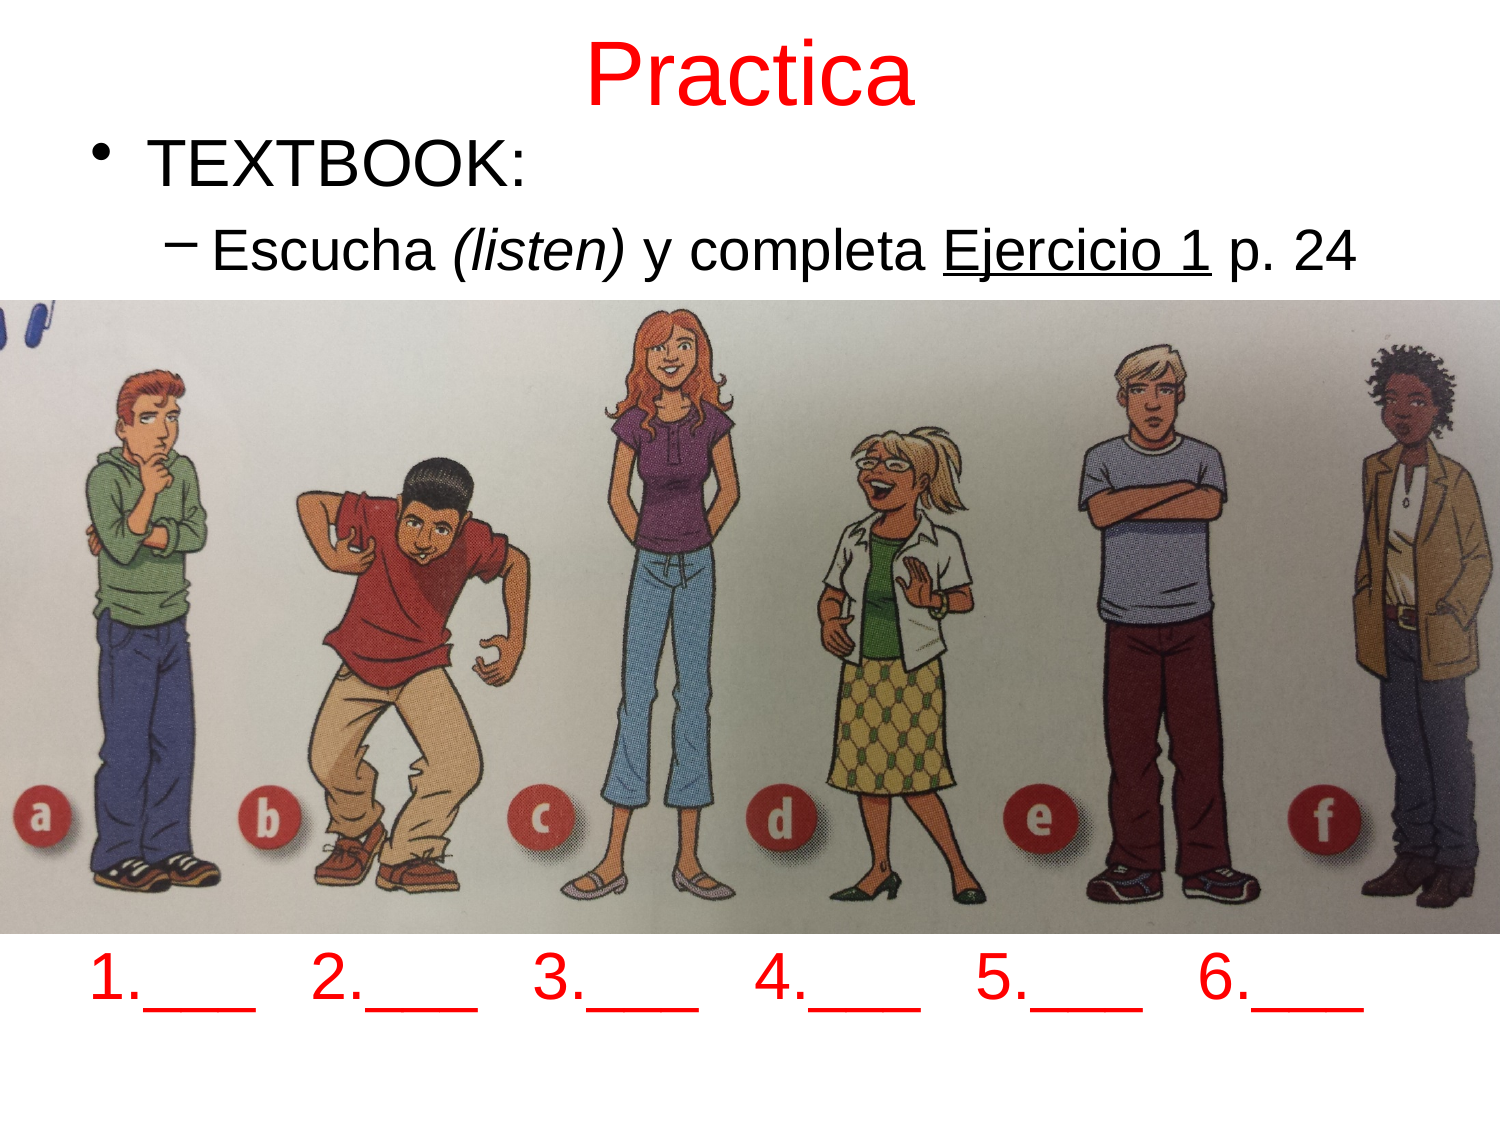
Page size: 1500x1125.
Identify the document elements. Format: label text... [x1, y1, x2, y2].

text_box 1.___ 2.___ 3.___ 4.___ 5.___ 6.___ [0, 941, 1500, 1113]
list TEXTBOOK: Escucha (listen) y completa Ejercicio 1 p. 24 [75, 112, 1425, 298]
title Practica [75, 0, 1425, 112]
picture [0, 299, 1500, 935]
